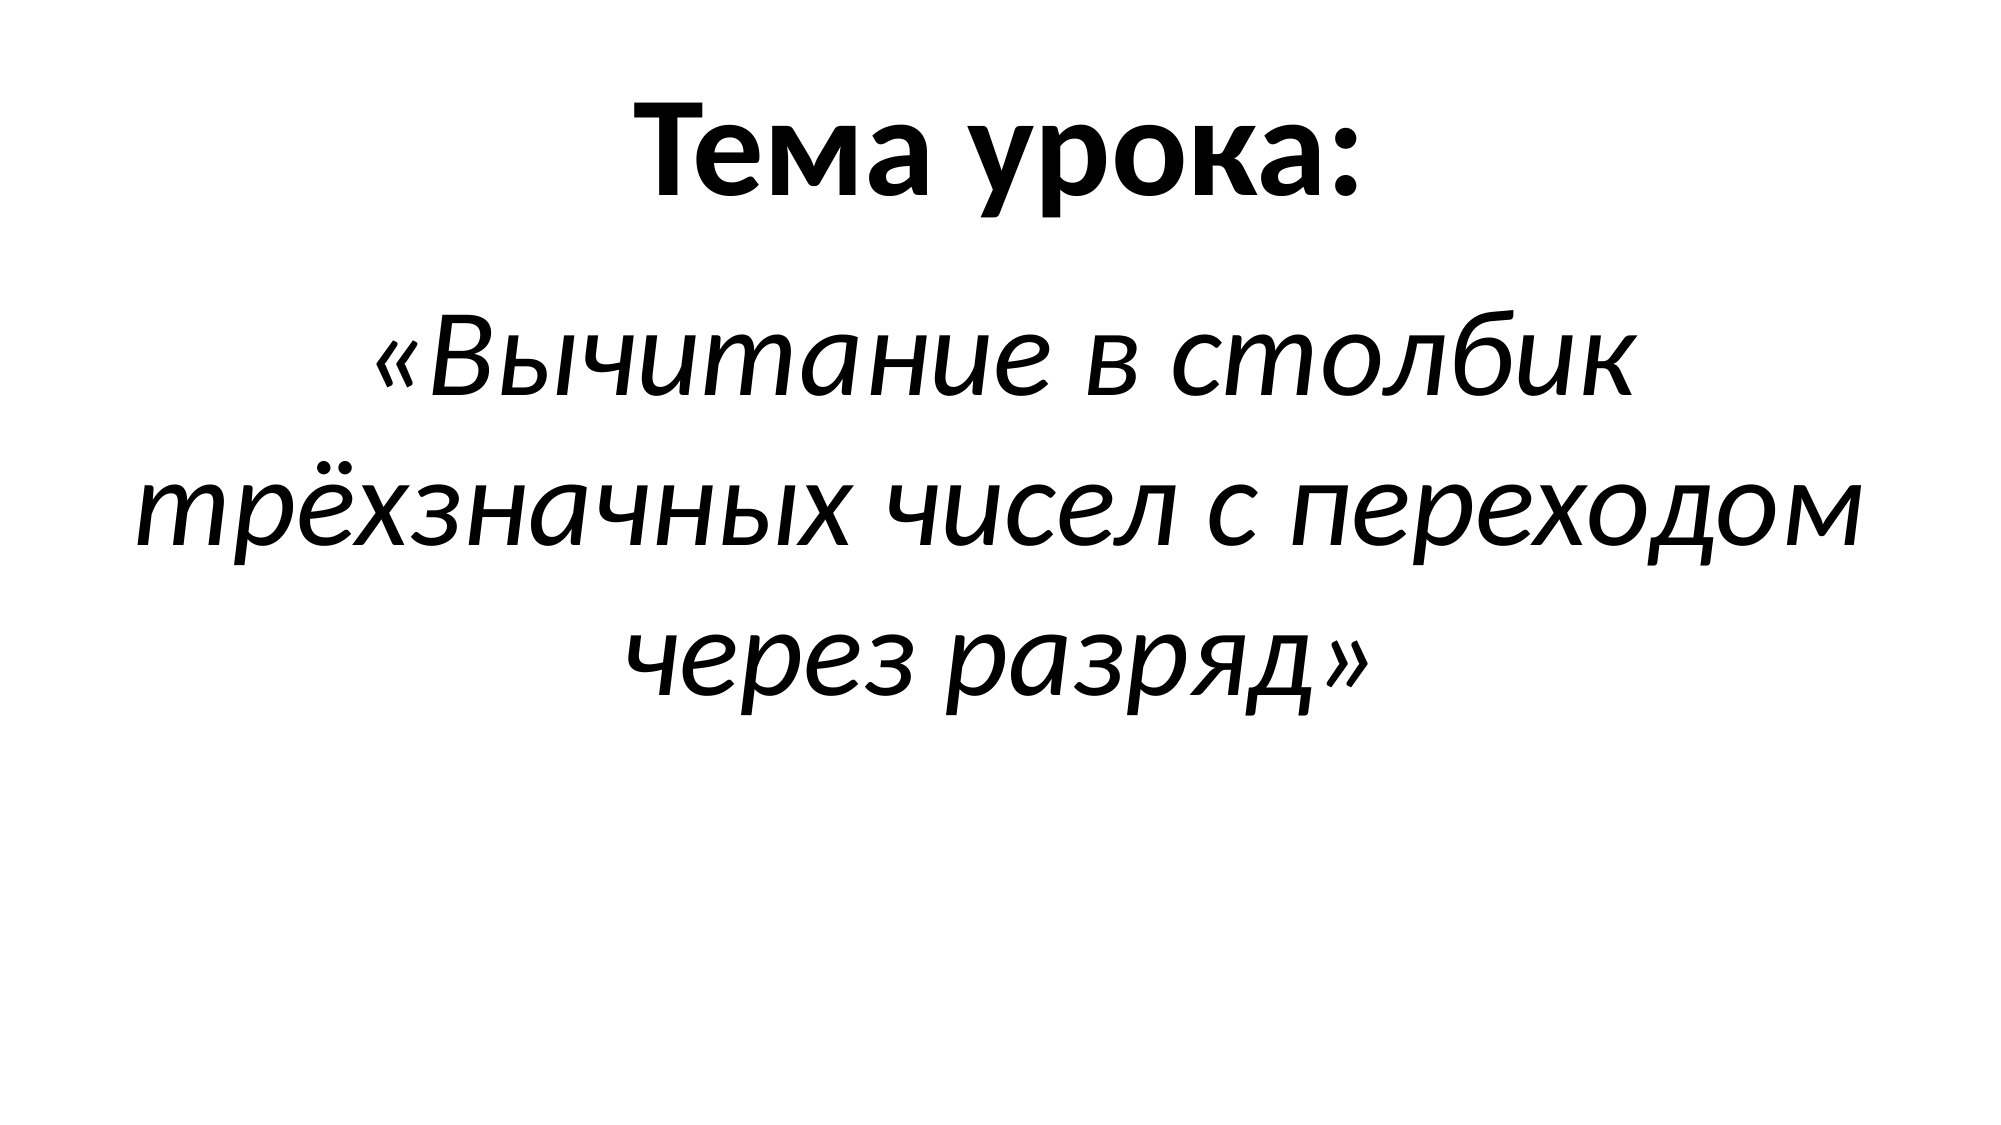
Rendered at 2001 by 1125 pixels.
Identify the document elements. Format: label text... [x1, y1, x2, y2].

title Тема урока: [99, 45, 1900, 233]
list «Вычитание в столбик трёхзначных чисел с переходом через разряд» [99, 262, 1900, 1005]
